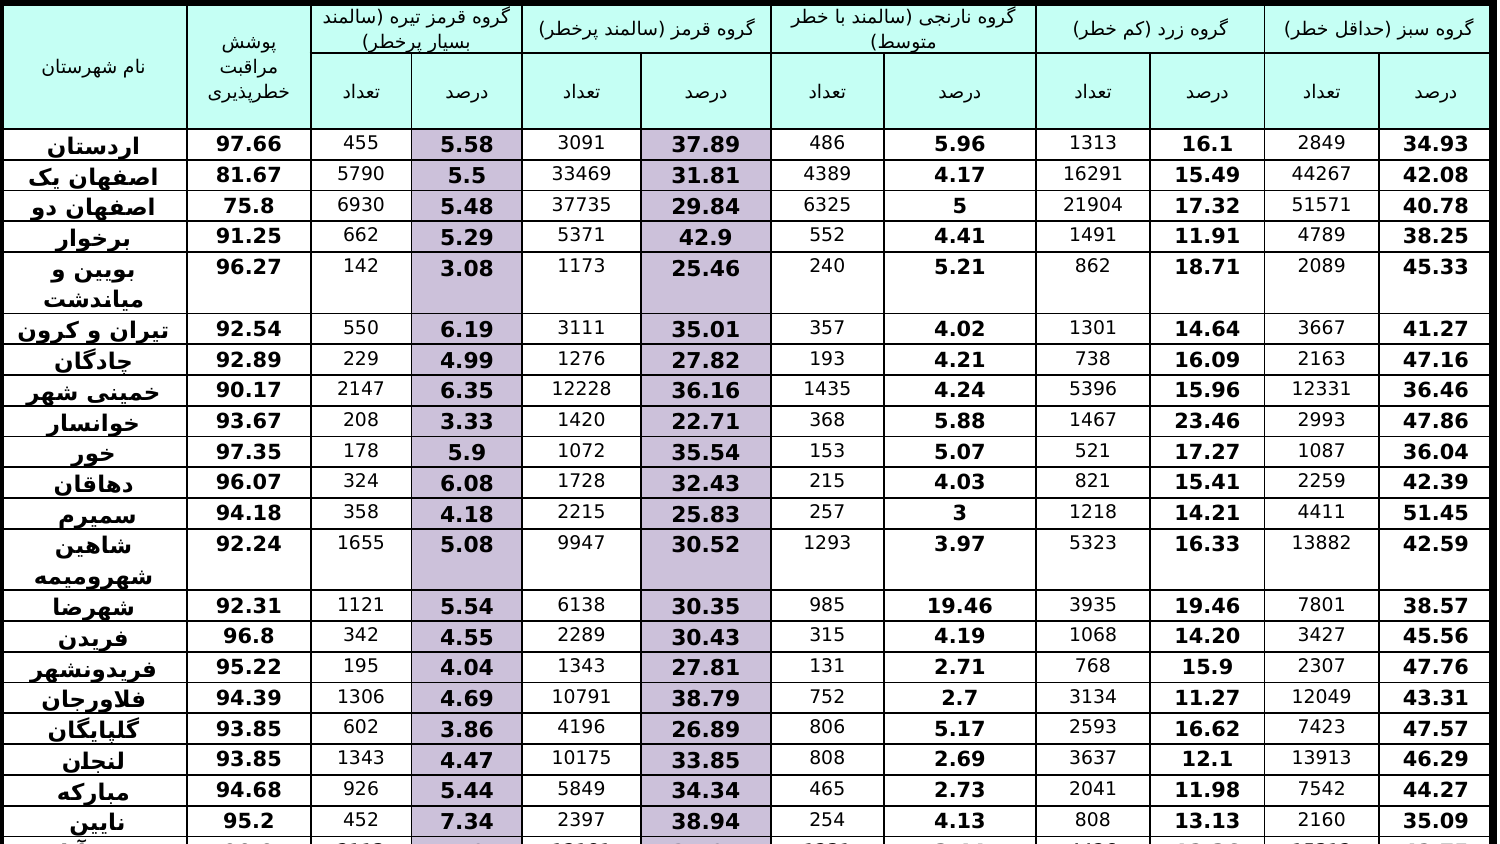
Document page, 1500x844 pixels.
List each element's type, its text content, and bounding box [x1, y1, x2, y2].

table_cell 38.79 [642, 683, 770, 712]
table_cell 94.39 [188, 683, 310, 712]
table_cell 5396 [1037, 376, 1149, 405]
table_cell 26.89 [642, 714, 770, 743]
table_cell برخوار [4, 222, 186, 251]
table_cell 2.71 [885, 653, 1035, 682]
table_cell 1218 [1037, 499, 1149, 528]
table_cell 16.62 [1151, 714, 1264, 743]
table_cell 2215 [523, 499, 640, 528]
table_cell 2041 [1037, 776, 1149, 805]
table_cell 2259 [1265, 468, 1378, 497]
table_cell 257 [772, 499, 883, 528]
table_cell 90.9 [188, 837, 310, 844]
table_cell 5.5 [412, 161, 521, 190]
table_cell 324 [312, 468, 411, 497]
table_cell 43.31 [1380, 683, 1489, 712]
table_cell 7423 [1265, 714, 1378, 743]
table_cell 5.17 [885, 714, 1035, 743]
table_cell 3111 [523, 314, 640, 343]
table_cell 92.24 [188, 530, 310, 589]
table_cell 29.84 [642, 191, 770, 220]
table_cell چادگان [4, 345, 186, 374]
table_cell 18.71 [1151, 253, 1264, 313]
table_cell 15.49 [1151, 161, 1264, 190]
table_cell 5790 [312, 161, 411, 190]
table_cell 4.47 [412, 745, 521, 774]
table_cell 22.71 [642, 407, 770, 436]
table_cell شاهین شهرومیمه [4, 530, 186, 589]
table_cell 17.27 [1151, 437, 1264, 466]
table_cell 550 [312, 314, 411, 343]
table_cell 821 [1037, 468, 1149, 497]
table_cell 7.34 [412, 807, 521, 836]
table_cell 808 [1037, 807, 1149, 836]
table_cell 486 [772, 130, 883, 159]
table_cell 95.22 [188, 653, 310, 682]
table_cell 2.69 [885, 745, 1035, 774]
table_cell خمینی شهر [4, 376, 186, 405]
table_cell 7542 [1265, 776, 1378, 805]
table_cell 455 [312, 130, 411, 159]
table_cell 1087 [1265, 437, 1378, 466]
table_cell 12.1 [1151, 745, 1264, 774]
table_cell 47.86 [1380, 407, 1489, 436]
table_cell 47.16 [1380, 345, 1489, 374]
table_cell اصفهان یک [4, 161, 186, 190]
table_cell 4.21 [885, 345, 1035, 374]
table_cell 34.93 [1380, 130, 1489, 159]
table_cell 4.24 [885, 376, 1035, 405]
table_cell 97.66 [188, 130, 310, 159]
table_cell 153 [772, 437, 883, 466]
table_cell 6.35 [412, 376, 521, 405]
table_cell گلپایگان [4, 714, 186, 743]
table_cell 2593 [1037, 714, 1149, 743]
table_cell 1276 [523, 345, 640, 374]
table_cell فلاورجان [4, 683, 186, 712]
table_cell 16291 [1037, 161, 1149, 190]
table_cell 92.89 [188, 345, 310, 374]
table_cell 47.57 [1380, 714, 1489, 743]
table_cell 37.89 [642, 130, 770, 159]
table_cell 357 [772, 314, 883, 343]
table_cell 42.9 [642, 222, 770, 251]
table_cell 2.73 [885, 776, 1035, 805]
table_cell 81.67 [188, 161, 310, 190]
table_cell 240 [772, 253, 883, 313]
table_cell 142 [312, 253, 411, 313]
table_cell 6138 [523, 591, 640, 620]
table_cell 19.46 [1151, 591, 1264, 620]
table_cell 5.08 [412, 530, 521, 589]
table_cell 75.8 [188, 191, 310, 220]
table_cell 27.82 [642, 345, 770, 374]
table_cell 3.97 [885, 530, 1035, 589]
table_cell 254 [772, 807, 883, 836]
table_cell 662 [312, 222, 411, 251]
table_cell 4.18 [412, 499, 521, 528]
table_cell لنجان [4, 745, 186, 774]
table_cell 3637 [1037, 745, 1149, 774]
table_cell 2849 [1265, 130, 1378, 159]
table_cell 2289 [523, 622, 640, 651]
table_cell 5.58 [412, 130, 521, 159]
table_cell 315 [772, 622, 883, 651]
table_cell 38.94 [642, 807, 770, 836]
table_cell 15.41 [1151, 468, 1264, 497]
table_header نام شهرستان [4, 6, 186, 128]
table_cell 12049 [1265, 683, 1378, 712]
table_cell 5.44 [412, 776, 521, 805]
table_cell 36.04 [1380, 437, 1489, 466]
table_cell 4389 [772, 161, 883, 190]
table_cell 3667 [1265, 314, 1378, 343]
table_cell 985 [772, 591, 883, 620]
table_cell 2160 [1265, 807, 1378, 836]
table_cell 1301 [1037, 314, 1149, 343]
table_cell 5.07 [885, 437, 1035, 466]
table_cell 3.86 [412, 714, 521, 743]
table_cell 4.02 [885, 314, 1035, 343]
table_cell 3935 [1037, 591, 1149, 620]
table_cell 32.43 [642, 468, 770, 497]
table_cell درصد [642, 54, 770, 128]
table_cell 3134 [1037, 683, 1149, 712]
table_cell 21904 [1037, 191, 1149, 220]
table_cell 25.83 [642, 499, 770, 528]
table_cell 4426 [1037, 837, 1149, 844]
table_cell 926 [312, 776, 411, 805]
table_cell 36.46 [1380, 376, 1489, 405]
table_cell 195 [312, 653, 411, 682]
table_cell 14.21 [1151, 499, 1264, 528]
table_cell 5.9 [412, 837, 521, 844]
table_cell 1313 [1037, 130, 1149, 159]
table_cell 90.17 [188, 376, 310, 405]
table_cell 12331 [1265, 376, 1378, 405]
table_cell 41.27 [1380, 314, 1489, 343]
table_header پوشش مراقبت خطرپذیری [188, 6, 310, 128]
table_header گروه سبز (حداقل خطر) [1265, 6, 1489, 52]
table_cell 4789 [1265, 222, 1378, 251]
table_cell 521 [1037, 437, 1149, 466]
table_cell 11.27 [1151, 683, 1264, 712]
table_cell 2397 [523, 807, 640, 836]
table_cell 208 [312, 407, 411, 436]
table_cell درصد [885, 54, 1035, 128]
table_cell 1231 [772, 837, 883, 844]
table_cell 12228 [523, 376, 640, 405]
table_cell 4.03 [885, 468, 1035, 497]
table_cell 27.81 [642, 653, 770, 682]
table_cell 6325 [772, 191, 883, 220]
table_cell 34.01 [642, 837, 770, 844]
table_cell خور [4, 437, 186, 466]
table_cell 3 [885, 499, 1035, 528]
table_cell 5 [885, 191, 1035, 220]
table_cell 4.13 [885, 807, 1035, 836]
table_cell 193 [772, 345, 883, 374]
table_cell 465 [772, 776, 883, 805]
table_cell فریدن [4, 622, 186, 651]
table_cell 93.67 [188, 407, 310, 436]
table_cell 1435 [772, 376, 883, 405]
table_cell 1420 [523, 407, 640, 436]
table_cell 46.29 [1380, 745, 1489, 774]
table_cell 30.43 [642, 622, 770, 651]
table_cell 94.18 [188, 499, 310, 528]
table_cell 91.25 [188, 222, 310, 251]
table_cell 13913 [1265, 745, 1378, 774]
table_cell 4.17 [885, 161, 1035, 190]
table_cell 92.54 [188, 314, 310, 343]
table_cell 4.19 [885, 622, 1035, 651]
table_cell 452 [312, 807, 411, 836]
table_cell 6930 [312, 191, 411, 220]
table_header گروه زرد (کم خطر) [1037, 6, 1264, 52]
table_cell 1068 [1037, 622, 1149, 651]
table_cell 19.46 [885, 591, 1035, 620]
table_cell 4.55 [412, 622, 521, 651]
table_cell 96.8 [188, 622, 310, 651]
table_cell 11.91 [1151, 222, 1264, 251]
table_cell نجف آباد [4, 837, 186, 844]
table_cell 3427 [1265, 622, 1378, 651]
table_cell 1655 [312, 530, 411, 589]
table_cell 5.29 [412, 222, 521, 251]
table_cell 552 [772, 222, 883, 251]
table_cell 14.20 [1151, 622, 1264, 651]
table_cell 4411 [1265, 499, 1378, 528]
table_cell 13882 [1265, 530, 1378, 589]
table_cell شهرضا [4, 591, 186, 620]
table_cell 33.85 [642, 745, 770, 774]
table_cell 6.19 [412, 314, 521, 343]
table_cell 5.21 [885, 253, 1035, 313]
table_cell 6.08 [412, 468, 521, 497]
table_cell 5.88 [885, 407, 1035, 436]
table_cell تعداد [772, 54, 883, 128]
table_cell 47.76 [1380, 653, 1489, 682]
table_cell بویین و میاندشت [4, 253, 186, 313]
table_cell 806 [772, 714, 883, 743]
table_cell 36.16 [642, 376, 770, 405]
table_cell مبارکه [4, 776, 186, 805]
table_cell 368 [772, 407, 883, 436]
table_cell 38.57 [1380, 591, 1489, 620]
table_cell فریدونشهر [4, 653, 186, 682]
table_cell 5323 [1037, 530, 1149, 589]
table_cell 602 [312, 714, 411, 743]
table_cell 4.69 [412, 683, 521, 712]
table_header گروه نارنجی (سالمند با خطر متوسط) [772, 6, 1035, 52]
table_cell 93.85 [188, 714, 310, 743]
table_cell 5.54 [412, 591, 521, 620]
table_cell 2147 [312, 376, 411, 405]
table_cell دهاقان [4, 468, 186, 497]
table_cell 808 [772, 745, 883, 774]
table_cell تعداد [1037, 54, 1149, 128]
table_cell 4.41 [885, 222, 1035, 251]
table_cell 15.96 [1151, 376, 1264, 405]
table_cell 12181 [523, 837, 640, 844]
table_cell 5371 [523, 222, 640, 251]
table_cell 1343 [312, 745, 411, 774]
table_header گروه قرمز تیره (سالمند بسیار پرخطر) [312, 6, 521, 52]
table_cell 5849 [523, 776, 640, 805]
table_cell 12.36 [1151, 837, 1264, 844]
table_cell 358 [312, 499, 411, 528]
table_cell 131 [772, 653, 883, 682]
table_cell 38.25 [1380, 222, 1489, 251]
table_cell خوانسار [4, 407, 186, 436]
table_cell 2113 [312, 837, 411, 844]
table_cell اصفهان دو [4, 191, 186, 220]
table_cell 42.75 [1380, 837, 1489, 844]
table_cell 45.56 [1380, 622, 1489, 651]
table_cell 1121 [312, 591, 411, 620]
table_cell 30.52 [642, 530, 770, 589]
table_cell 17.32 [1151, 191, 1264, 220]
table_cell 4.04 [412, 653, 521, 682]
table_cell 1728 [523, 468, 640, 497]
table_cell 215 [772, 468, 883, 497]
table_cell 96.07 [188, 468, 310, 497]
table_cell 92.31 [188, 591, 310, 620]
table_cell تعداد [1265, 54, 1378, 128]
table_cell درصد [412, 54, 521, 128]
table_cell 5.48 [412, 191, 521, 220]
table_cell 94.68 [188, 776, 310, 805]
table_cell 42.08 [1380, 161, 1489, 190]
table_cell 10175 [523, 745, 640, 774]
table_cell 15312 [1265, 837, 1378, 844]
table_cell 25.46 [642, 253, 770, 313]
table_cell تعداد [312, 54, 411, 128]
table_cell 2163 [1265, 345, 1378, 374]
table_cell 1173 [523, 253, 640, 313]
table_cell 229 [312, 345, 411, 374]
table_cell 3.44 [885, 837, 1035, 844]
table_cell 4.99 [412, 345, 521, 374]
table_cell 15.9 [1151, 653, 1264, 682]
table_cell 44.27 [1380, 776, 1489, 805]
table_cell سمیرم [4, 499, 186, 528]
table_cell 45.33 [1380, 253, 1489, 313]
table_cell 2089 [1265, 253, 1378, 313]
table_cell 35.54 [642, 437, 770, 466]
table_cell 51571 [1265, 191, 1378, 220]
table_cell 35.09 [1380, 807, 1489, 836]
table_cell 768 [1037, 653, 1149, 682]
table_cell درصد [1380, 54, 1489, 128]
table_cell 42.39 [1380, 468, 1489, 497]
table_cell 5.96 [885, 130, 1035, 159]
table_cell اردستان [4, 130, 186, 159]
table_cell 4196 [523, 714, 640, 743]
table_cell 33469 [523, 161, 640, 190]
table_cell 16.33 [1151, 530, 1264, 589]
table_cell 342 [312, 622, 411, 651]
table_cell 1306 [312, 683, 411, 712]
table_cell 1491 [1037, 222, 1149, 251]
table_cell 42.59 [1380, 530, 1489, 589]
table_cell 3.33 [412, 407, 521, 436]
table_cell 1467 [1037, 407, 1149, 436]
table_cell 16.1 [1151, 130, 1264, 159]
table_cell تعداد [523, 54, 640, 128]
table_cell 1293 [772, 530, 883, 589]
table_cell 178 [312, 437, 411, 466]
table_cell 1072 [523, 437, 640, 466]
table_cell 738 [1037, 345, 1149, 374]
table_cell 14.64 [1151, 314, 1264, 343]
table_cell 44267 [1265, 161, 1378, 190]
table_cell 11.98 [1151, 776, 1264, 805]
table_cell 7801 [1265, 591, 1378, 620]
table_cell 30.35 [642, 591, 770, 620]
table_header گروه قرمز (سالمند پرخطر) [523, 6, 770, 52]
table_cell 95.2 [188, 807, 310, 836]
table_cell 93.85 [188, 745, 310, 774]
table_cell 97.35 [188, 437, 310, 466]
table_cell 752 [772, 683, 883, 712]
table_cell نایین [4, 807, 186, 836]
table_cell 10791 [523, 683, 640, 712]
table_cell درصد [1151, 54, 1264, 128]
table_cell 96.27 [188, 253, 310, 313]
table_cell 16.09 [1151, 345, 1264, 374]
table_cell 9947 [523, 530, 640, 589]
table_cell 13.13 [1151, 807, 1264, 836]
table_cell 1343 [523, 653, 640, 682]
table_cell 37735 [523, 191, 640, 220]
table_cell 2993 [1265, 407, 1378, 436]
table_cell 2307 [1265, 653, 1378, 682]
table_cell 2.7 [885, 683, 1035, 712]
table_cell 51.45 [1380, 499, 1489, 528]
table_cell 862 [1037, 253, 1149, 313]
table_cell 35.01 [642, 314, 770, 343]
table_cell 5.9 [412, 437, 521, 466]
table_cell 23.46 [1151, 407, 1264, 436]
table_cell 34.34 [642, 776, 770, 805]
table_cell تیران و کرون [4, 314, 186, 343]
table_cell 3.08 [412, 253, 521, 313]
table_cell 3091 [523, 130, 640, 159]
table_cell 40.78 [1380, 191, 1489, 220]
table_cell 31.81 [642, 161, 770, 190]
